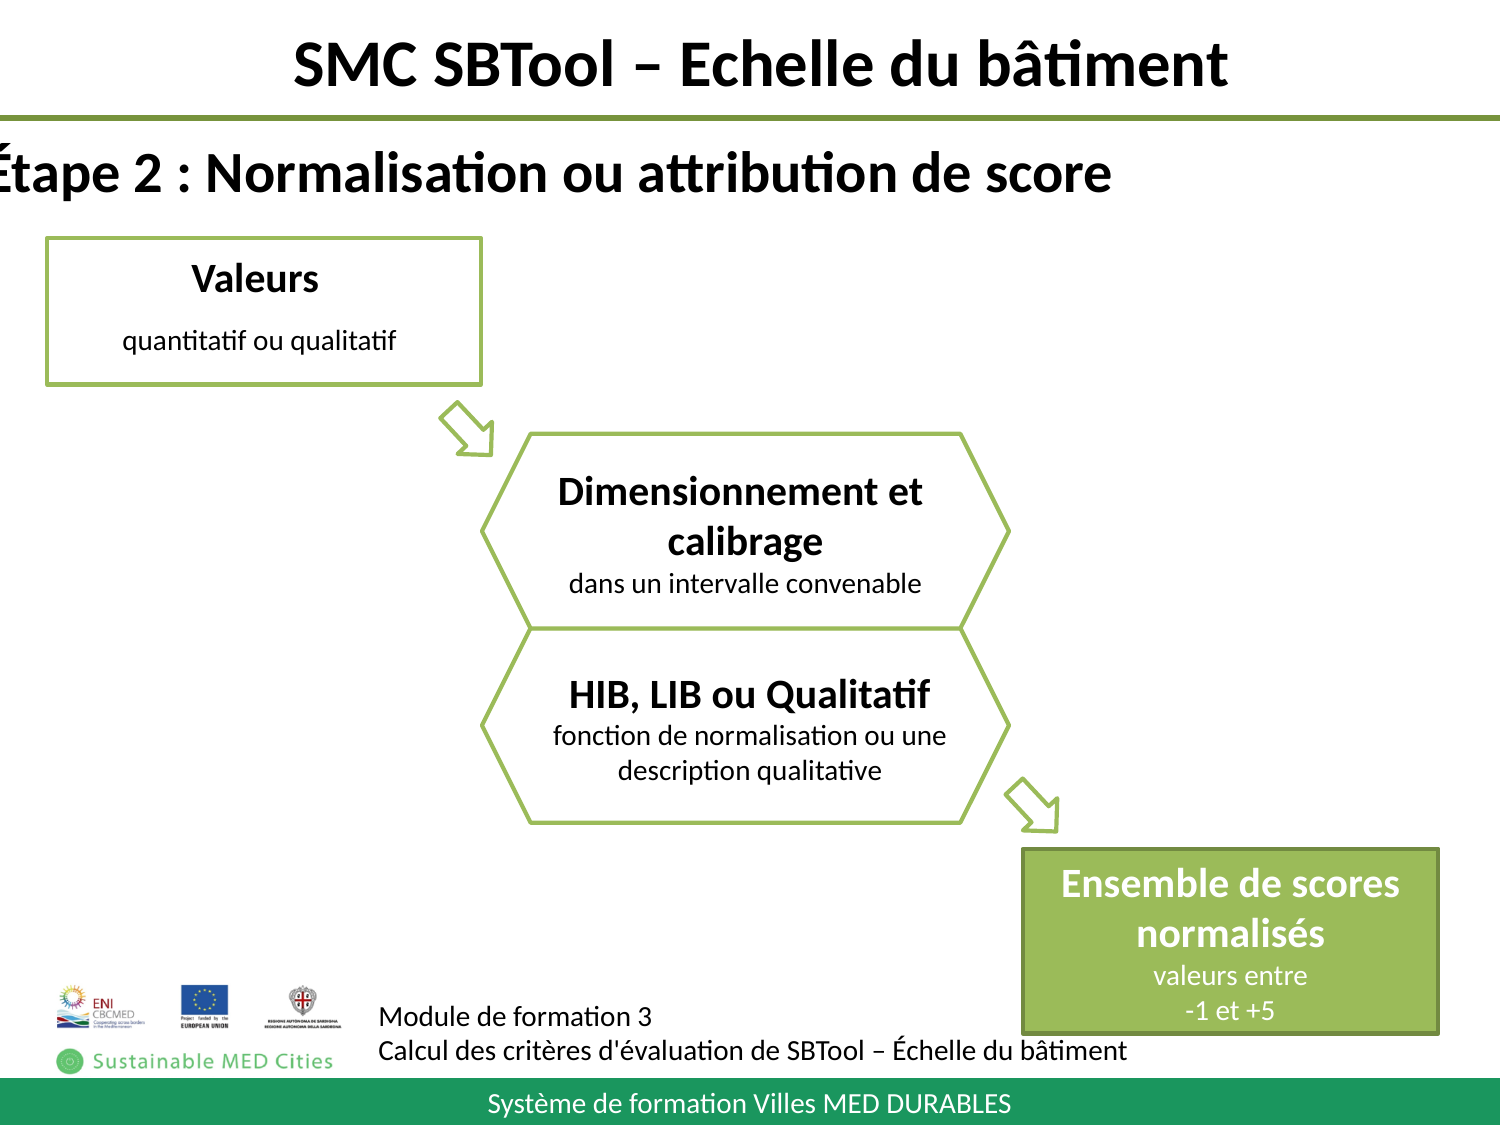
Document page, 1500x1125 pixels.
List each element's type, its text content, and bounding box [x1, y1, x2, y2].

text_box Ensemble de scores normalisés valeurs entre -1 et +5 [1021, 847, 1440, 969]
text_box [438, 400, 495, 457]
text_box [481, 433, 1010, 824]
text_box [0, 237, 522, 385]
text_box Étape 2 : Normalisation ou attribution de score [0, 126, 1129, 212]
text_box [0, 970, 1500, 1125]
text_box [1015, 776, 1060, 834]
text_box SMC SBTool – Echelle du bâtiment [278, 12, 1246, 107]
